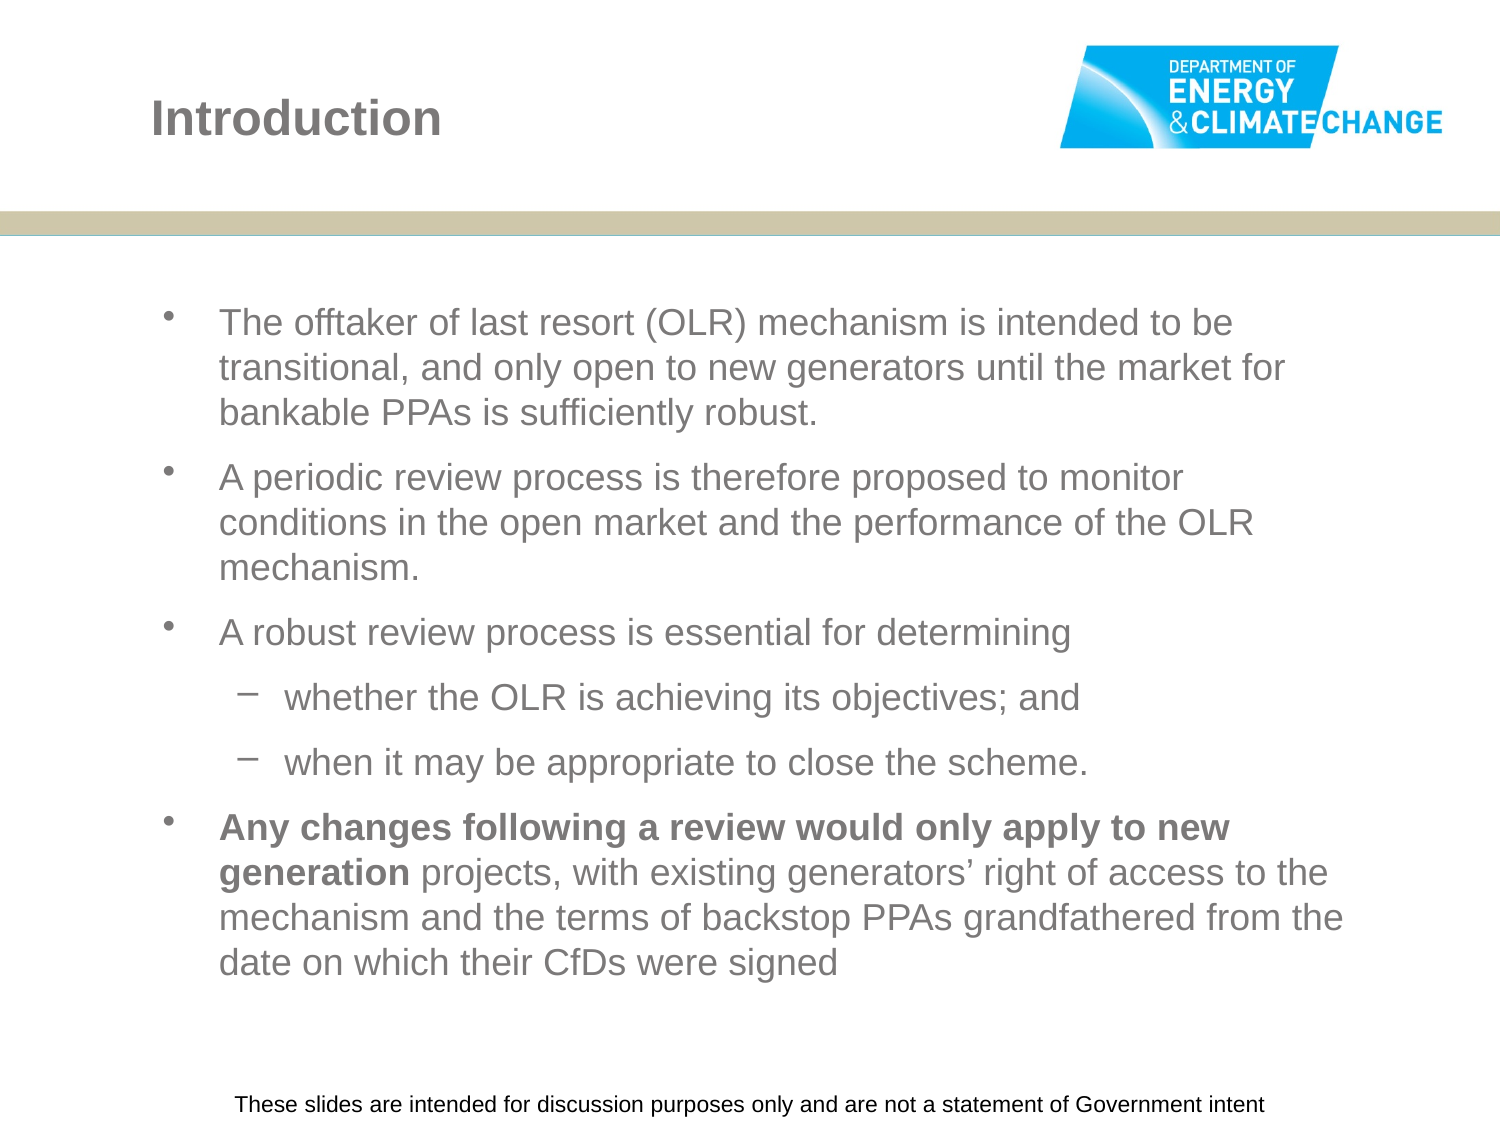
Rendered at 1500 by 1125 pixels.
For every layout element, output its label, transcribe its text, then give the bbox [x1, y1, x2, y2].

picture [0, 0, 1500, 236]
list The offtaker of last resort (OLR) mechanism is intended to be transitional, and only open to new generators until the market for bankable PPAs is sufficiently robust. A periodic review process is therefore proposed to monitor conditions in the open market and the performance of the OLR mechanism. A robust review process is essential for determining whether the OLR is achieving its objectives; and when it may be appropriate to close the scheme. Any changes following a review would only apply to new generation projects, with existing generators’ right of access to the mechanism and the terms of backstop PPAs grandfathered from the date on which their CfDs were signed [147, 290, 1377, 953]
text_box These slides are intended for discussion purposes only and are not a statement of Government intent [0, 1082, 1500, 1125]
title Introduction [135, 77, 1022, 162]
